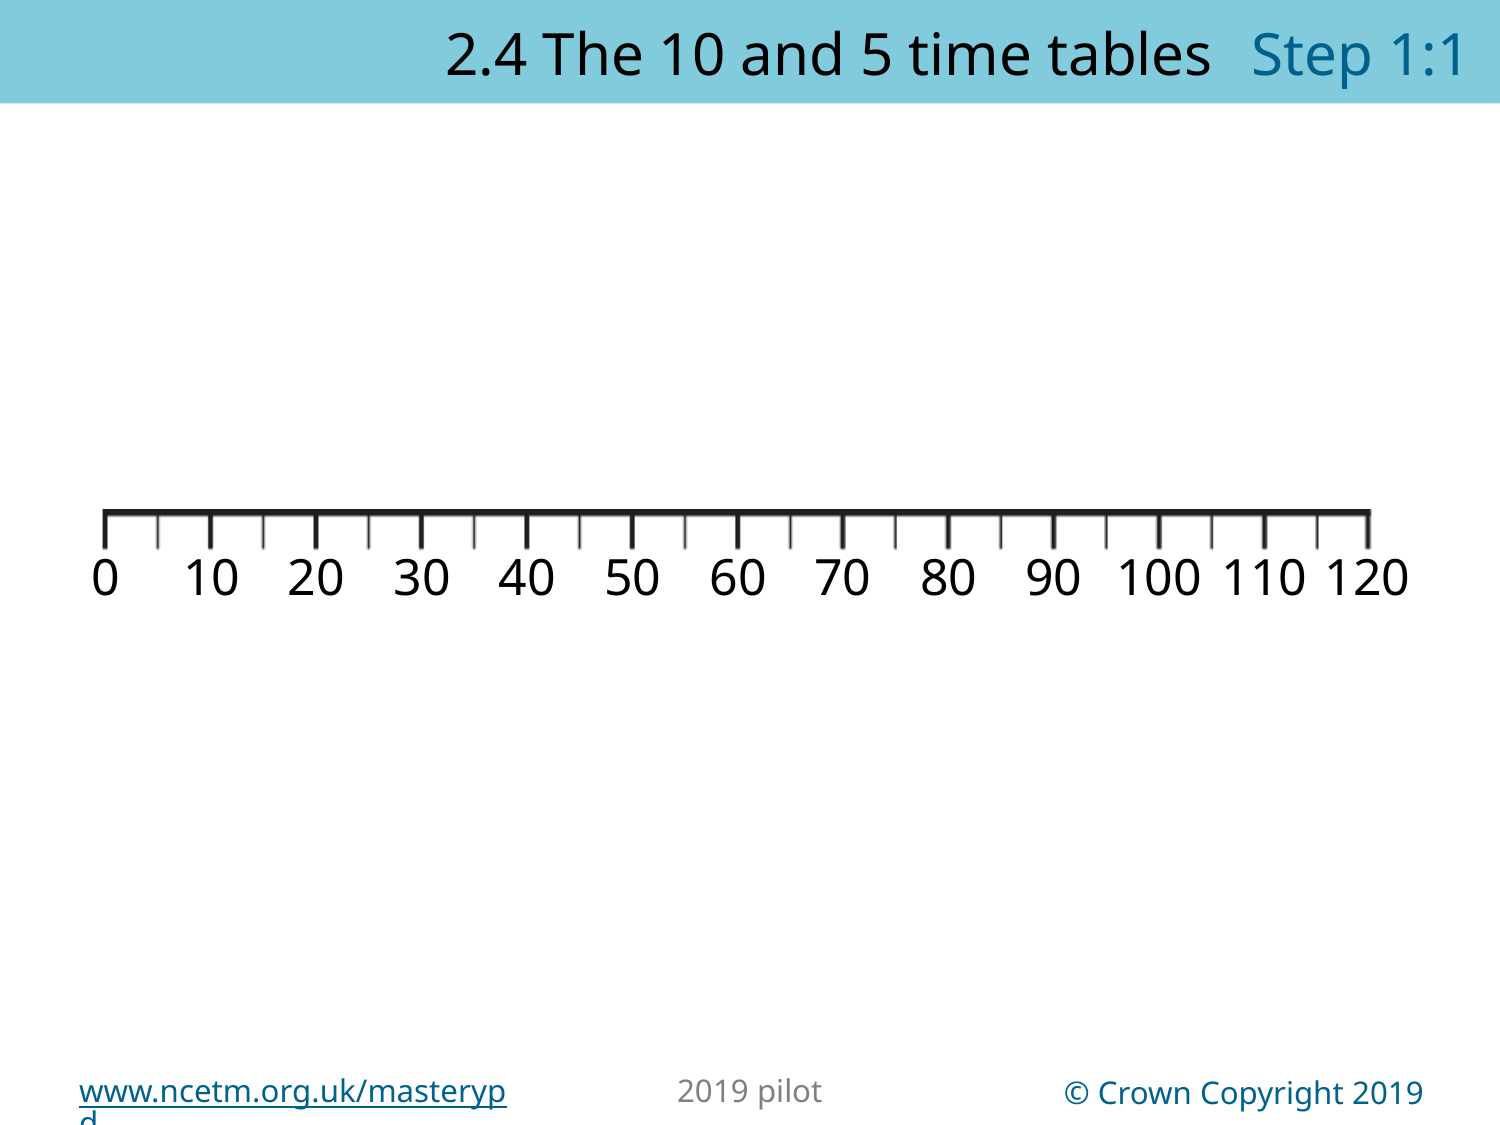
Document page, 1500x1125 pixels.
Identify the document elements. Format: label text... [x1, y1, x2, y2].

text_box 10 [168, 569, 255, 613]
text_box 80 [905, 569, 992, 613]
text_box 120 [1309, 538, 1425, 613]
text_box 40 [484, 569, 571, 613]
list 2.4 The 10 and 5 time tables Step 1:1 [0, 0, 1500, 104]
text_box 20 [273, 569, 360, 613]
text_box 60 [694, 569, 782, 613]
text_box 90 [1010, 569, 1098, 613]
text_box 30 [378, 569, 466, 613]
text_box 70 [799, 569, 887, 613]
picture [95, 509, 1405, 560]
text_box 100 [1101, 569, 1206, 613]
text_box 50 [589, 569, 676, 613]
text_box 110 [1206, 569, 1309, 613]
text_box 0 [76, 538, 135, 613]
